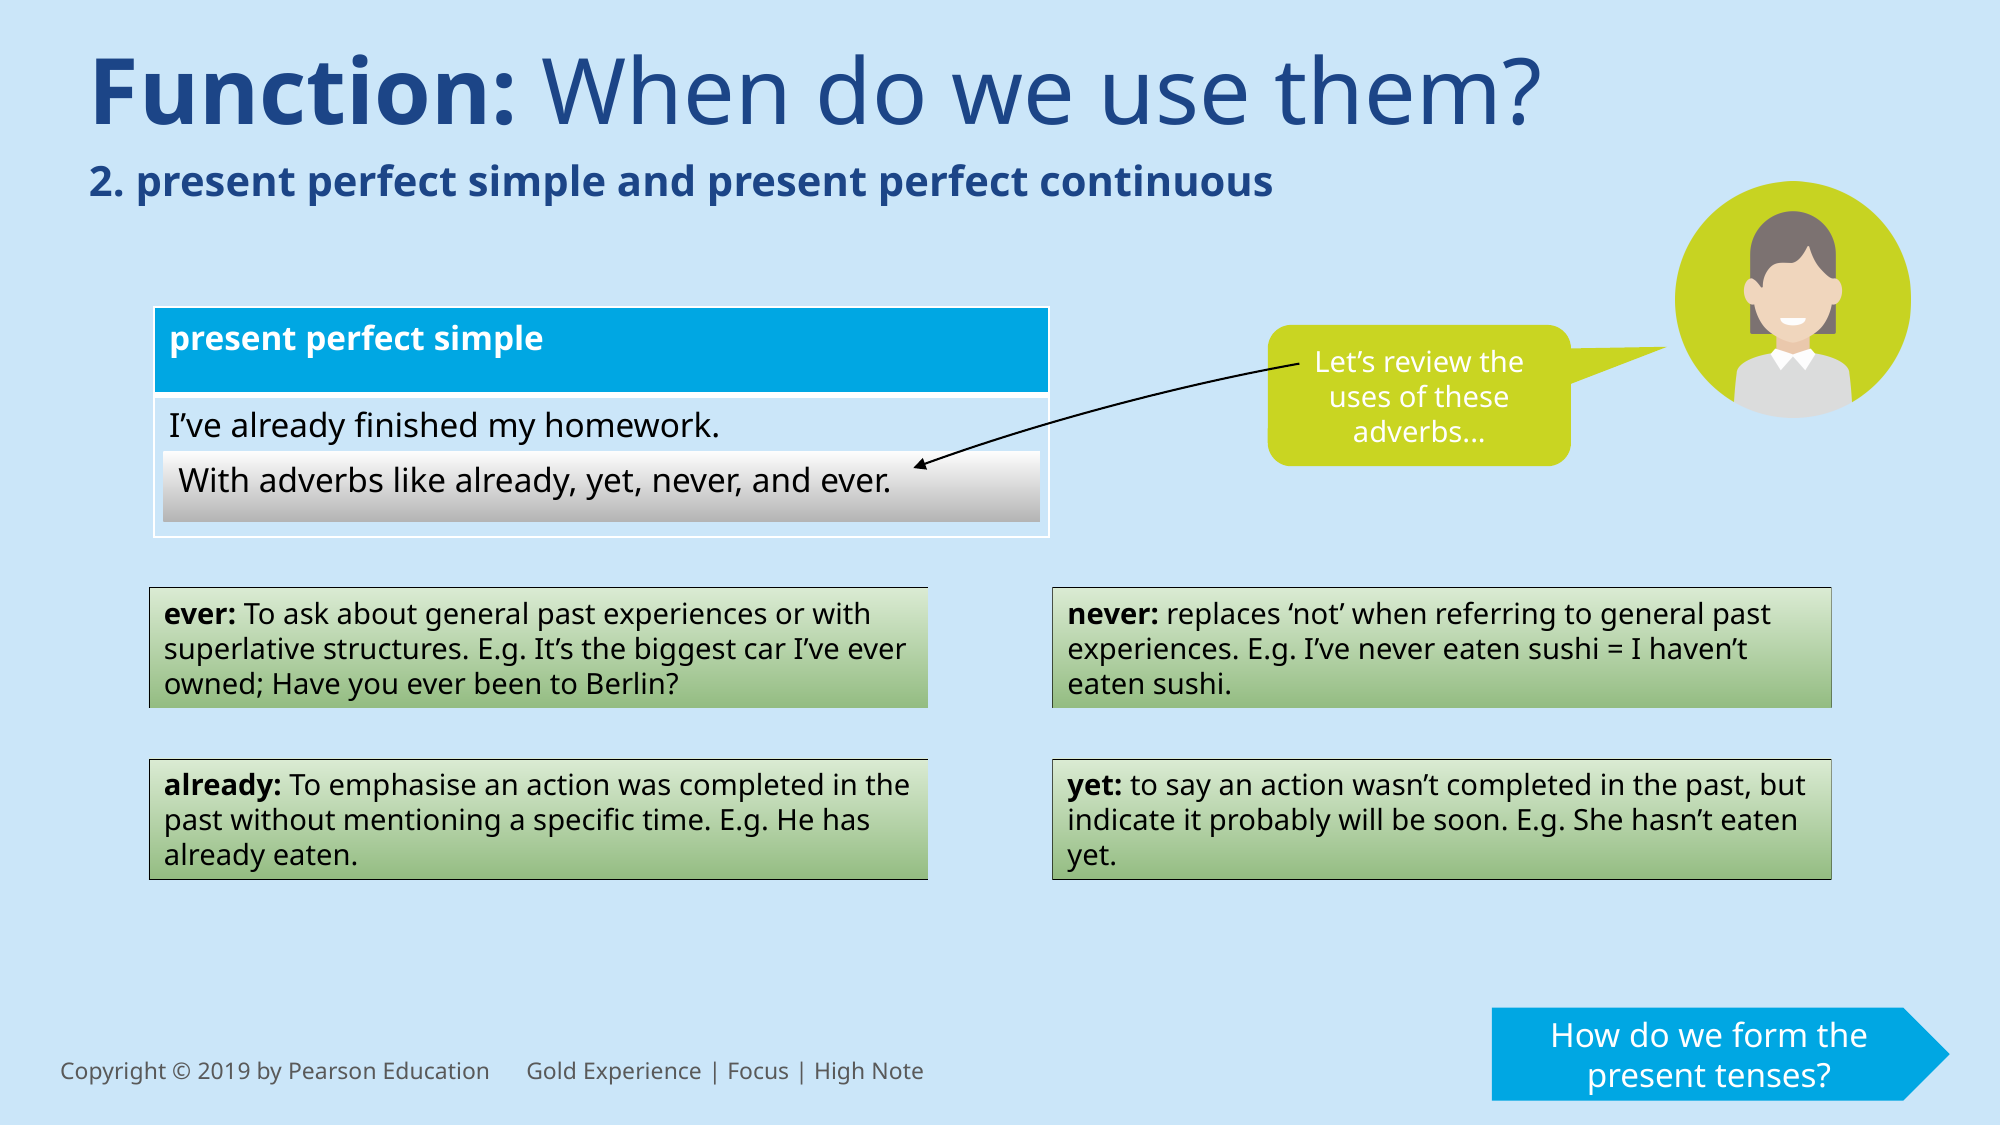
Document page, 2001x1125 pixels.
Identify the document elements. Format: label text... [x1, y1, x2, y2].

text_box never: replaces ‘not’ when referring to general past experiences. E.g. I’ve never eaten sushi = I haven’t eaten sushi. [1052, 587, 1832, 708]
list 2. present perfect simple and present perfect continuous [73, 152, 1590, 274]
text_box Let’s review the uses of these adverbs... [1267, 324, 1668, 467]
picture [1674, 181, 1911, 418]
text_box already: To emphasise an action was completed in the past without mentioning a specific time. E.g. He has already eaten. [148, 758, 928, 880]
footer Copyright © 2019 by Pearson Education Gold Experience | Focus | High Note [45, 1040, 1084, 1101]
text_box ever: To ask about general past experiences or with superlative structures. E.g. It’s the biggest car I’ve ever owned; Have you ever been to Berlin? [148, 587, 928, 708]
text_box yet: to say an action wasn’t completed in the past, but indicate it probably will be soon. E.g. She hasn’t eaten yet. [1052, 758, 1832, 880]
table_header present perfect simple [155, 308, 1048, 392]
text_box With adverbs like already, yet, never, and ever. [163, 451, 1040, 522]
text_box [913, 363, 1300, 472]
text_box How do we form the present tenses? [1491, 1007, 1950, 1101]
title Function: When do we use them? [73, 37, 1863, 253]
table_cell I’ve already finished my homework. [155, 398, 1048, 536]
